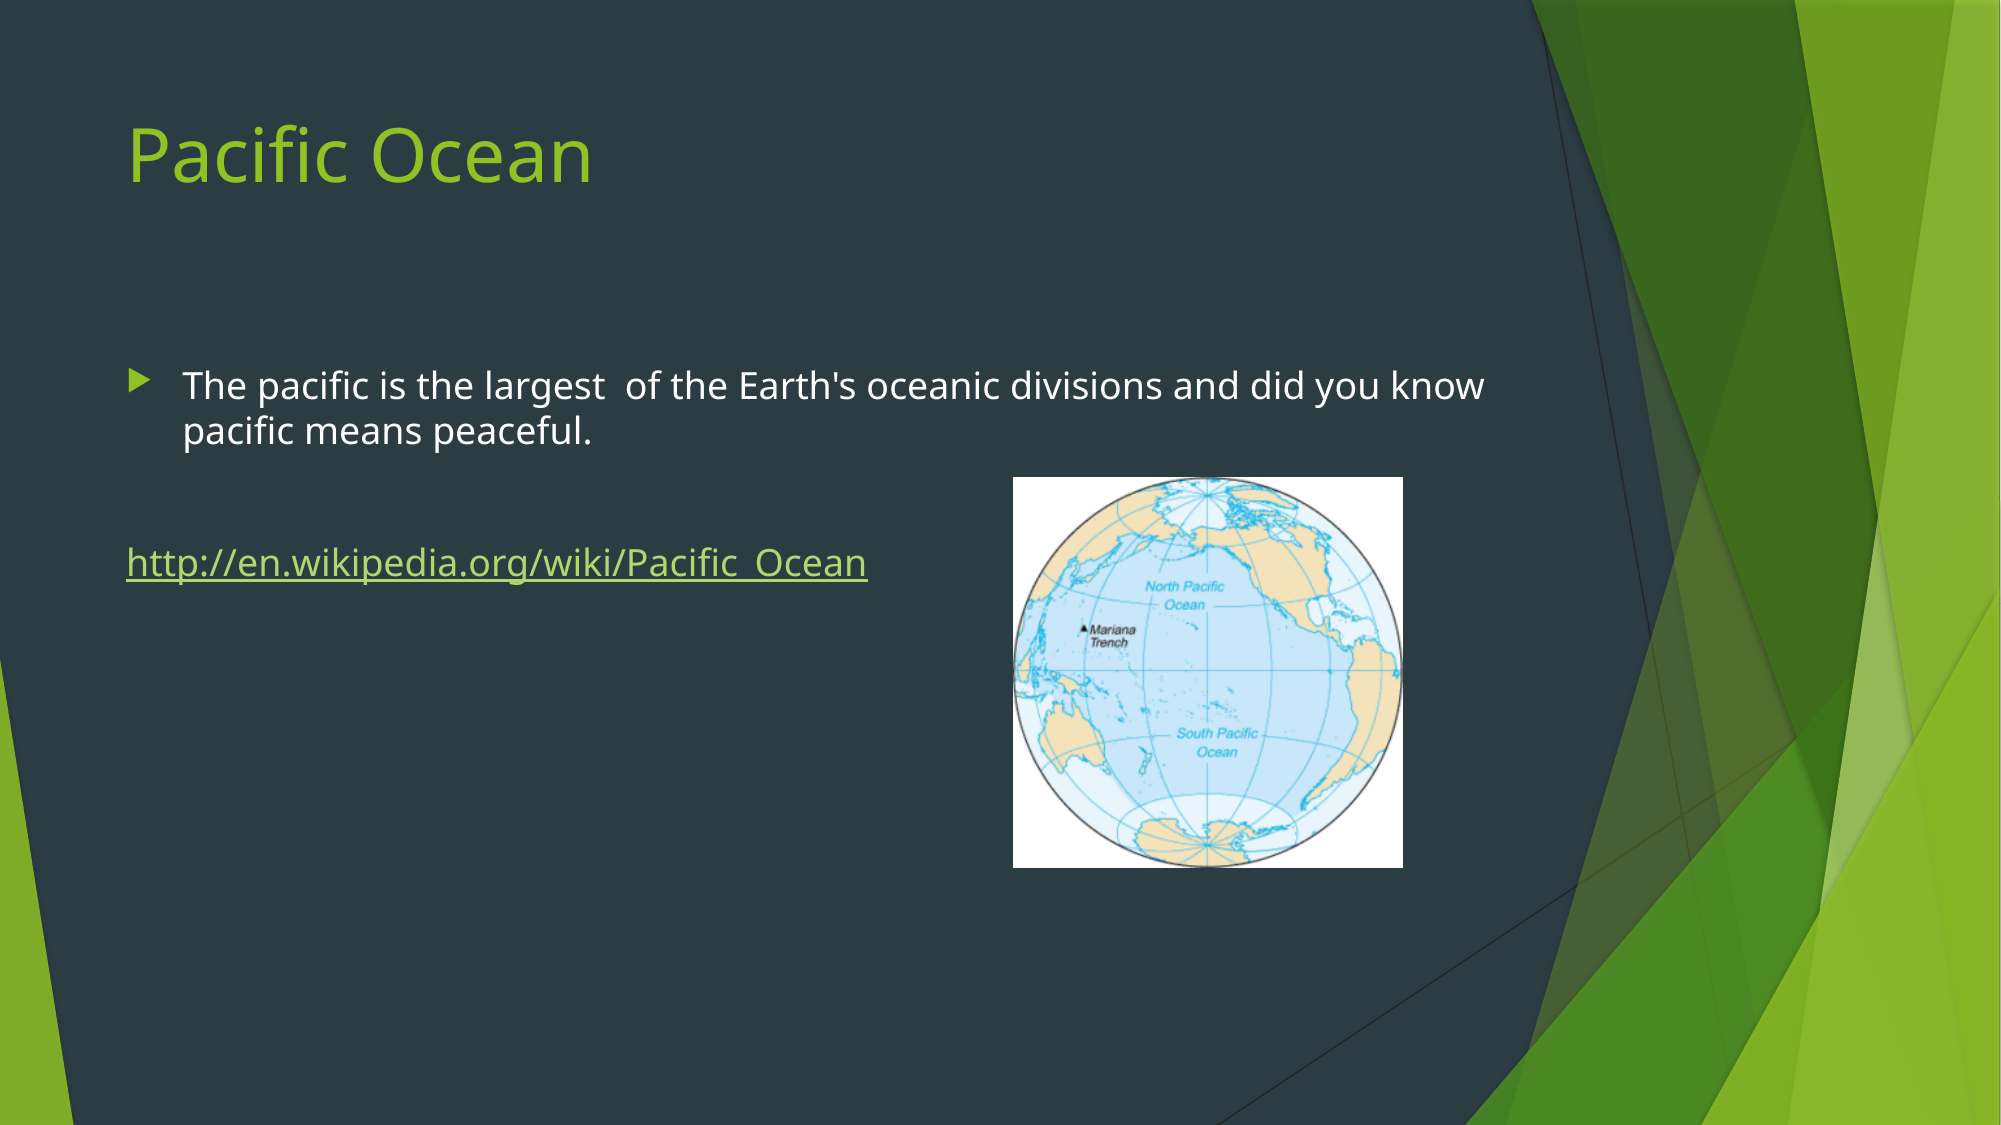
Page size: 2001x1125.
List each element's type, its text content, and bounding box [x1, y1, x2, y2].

list The pacific is the largest of the Earth's oceanic divisions and did you know pacific means peaceful. http://en.wikipedia.org/wiki/Pacific_Ocean [111, 354, 1522, 992]
picture [1012, 477, 1404, 868]
title Pacific Ocean [111, 99, 1522, 317]
